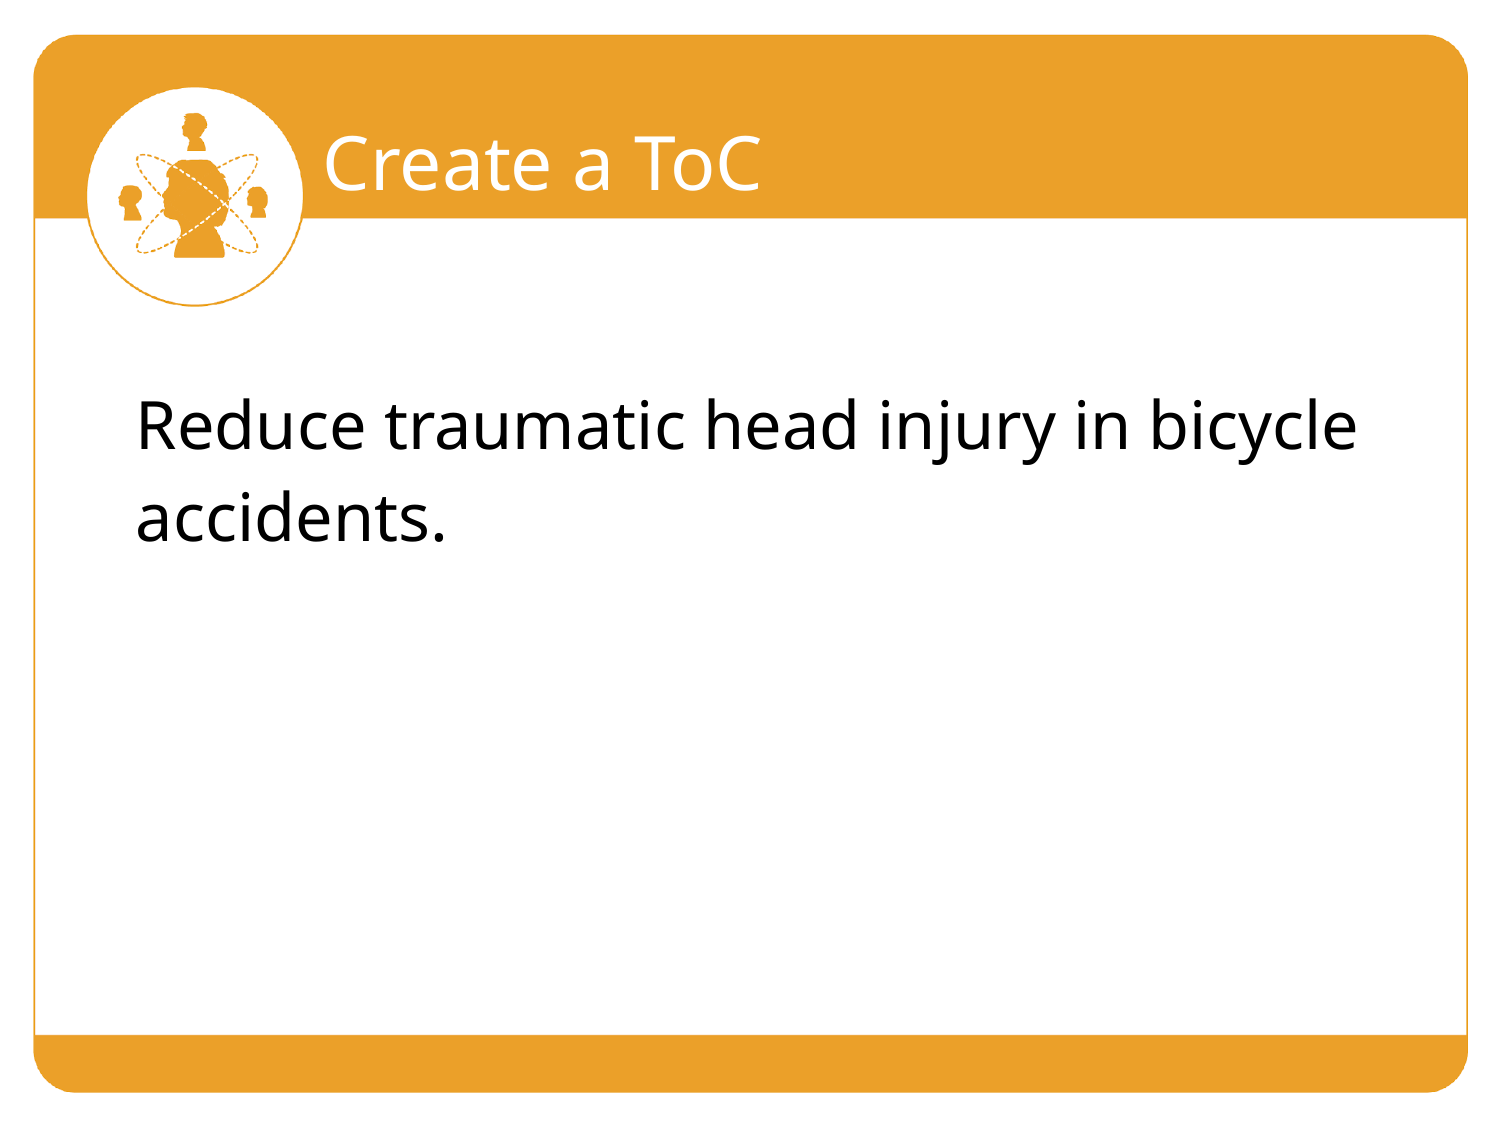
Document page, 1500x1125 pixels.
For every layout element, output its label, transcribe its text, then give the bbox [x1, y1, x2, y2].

text_box Reduce traumatic head injury in bicycle accidents. [120, 362, 1423, 873]
picture [0, 0, 1500, 1125]
text_box Create a ToC [307, 108, 1482, 215]
